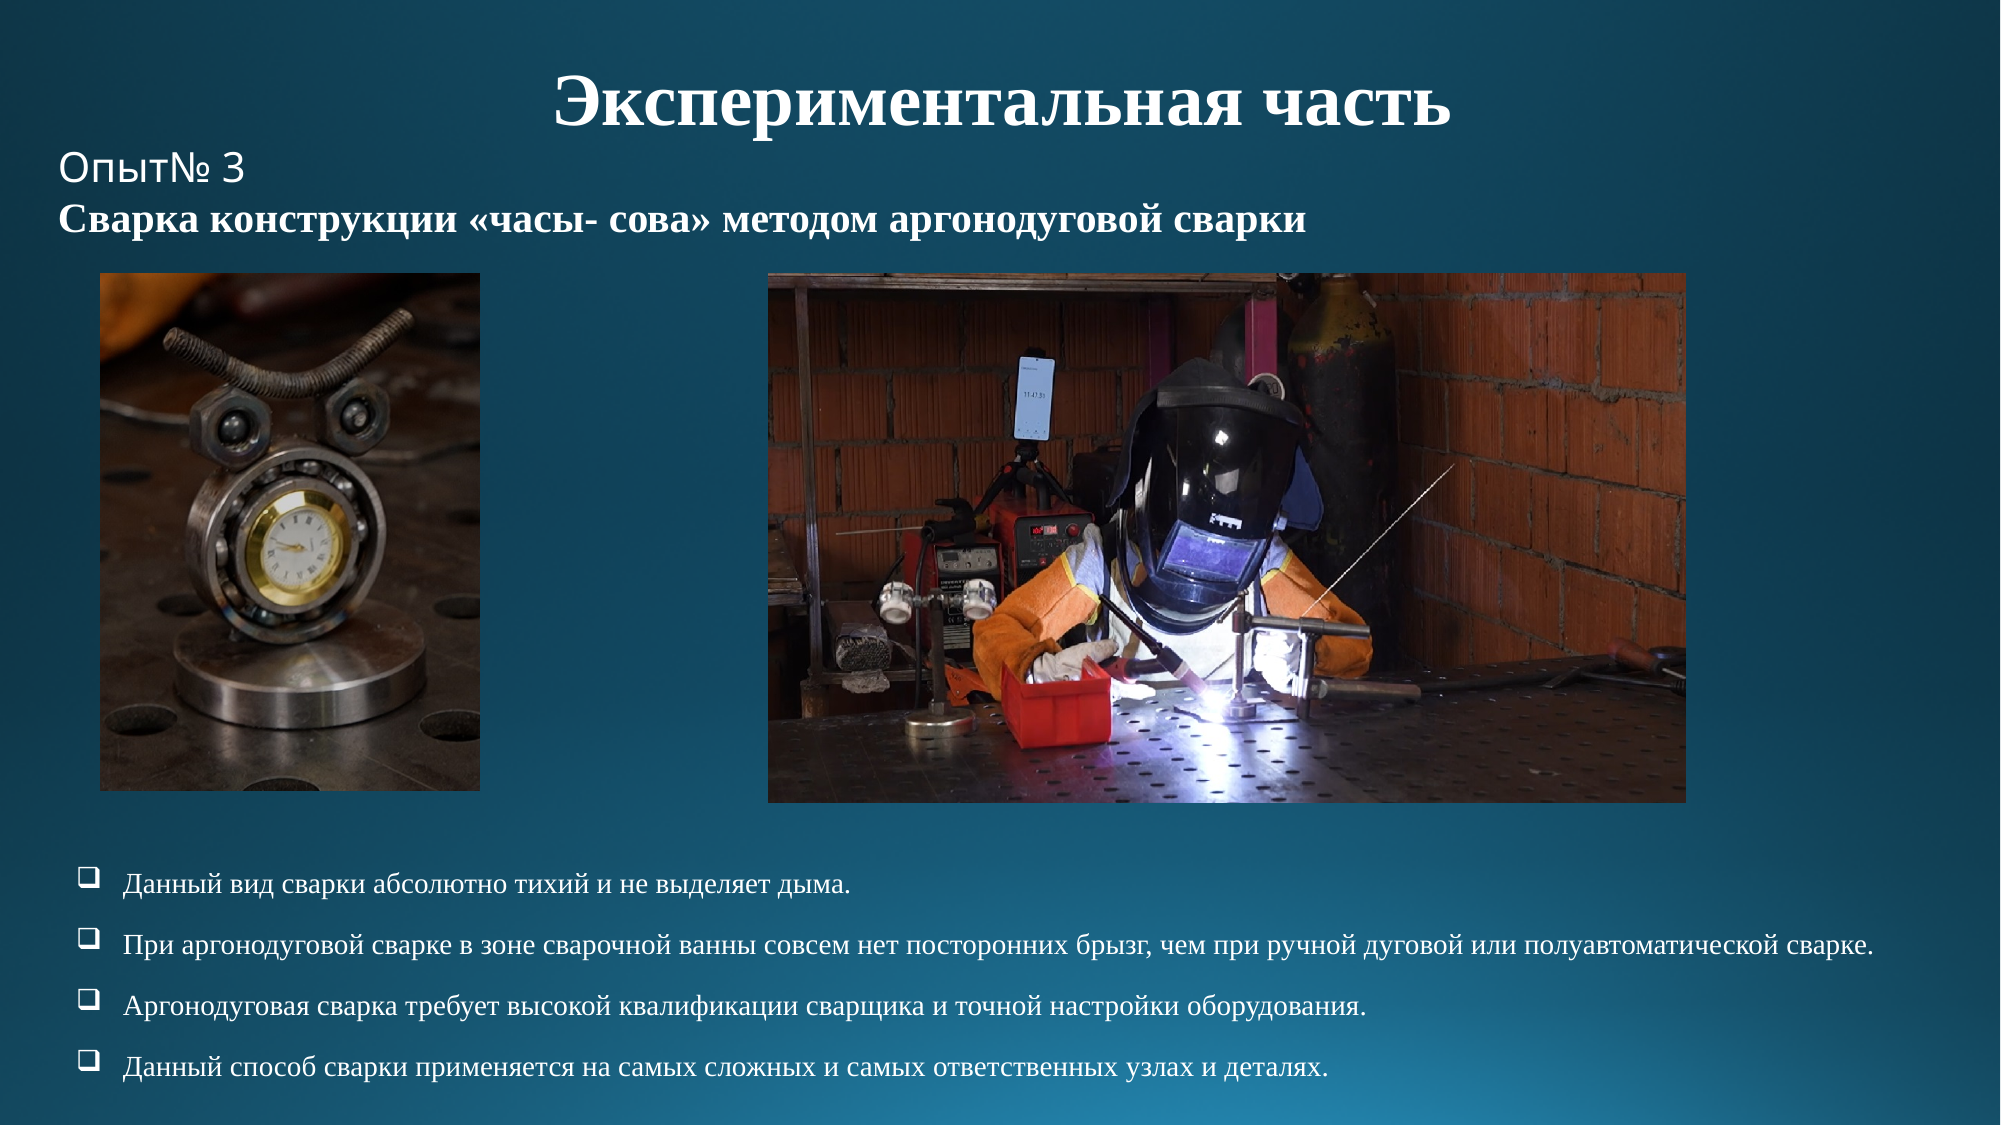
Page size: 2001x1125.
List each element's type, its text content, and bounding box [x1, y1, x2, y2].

text_box Экспериментальная часть Опыт№ 3 Сварка конструкции «часы- сова» методом аргонодуговой сварки [43, 43, 1962, 249]
text_box Данный вид сварки абсолютно тихий и не выделяет дыма. При аргонодуговой сварке в зоне сварочной ванны совсем нет посторонних брызг, чем при ручной дуговой или полуавтоматической сварке. Аргонодуговая сварка требует высокой квалификации сварщика и точной настройки оборудования. Данный способ сварки применяется на самых сложных и самых ответственных узлах и деталях. [61, 851, 1934, 1125]
picture [0, 0, 2001, 1125]
